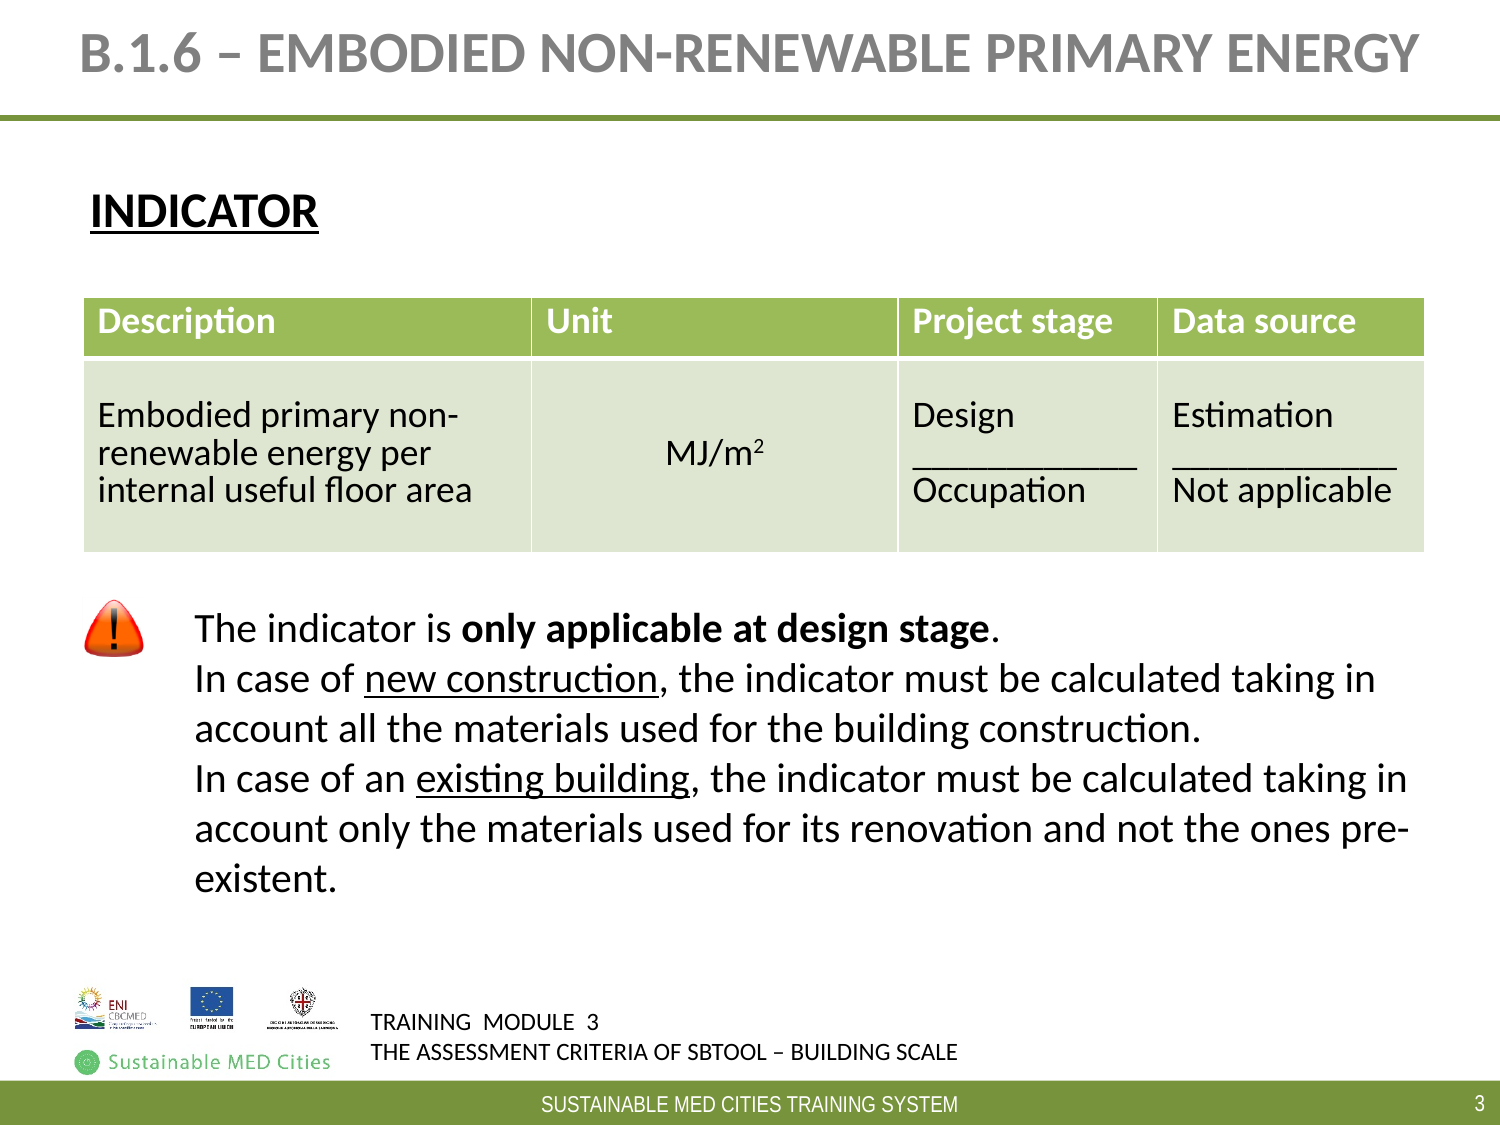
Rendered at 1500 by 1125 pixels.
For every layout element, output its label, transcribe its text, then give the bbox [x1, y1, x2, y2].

list INDICATOR [75, 170, 1425, 1005]
text_box The indicator is only applicable at design stage. In case of new construction, the indicator must be calculated taking in account all the materials used for the building construction. In case of an existing building, the indicator must be calculated taking in account only the materials used for its renovation and not the ones pre-existent. [179, 593, 1448, 959]
table_cell Design ____________ Occupation [899, 361, 1157, 552]
table_cell MJ/m2 [532, 361, 897, 552]
table_header Data source [1158, 298, 1424, 356]
table_cell Estimation ____________ Not applicable [1158, 361, 1424, 552]
picture [62, 978, 356, 1080]
table_header Description [84, 298, 531, 356]
table_header Project stage [899, 298, 1157, 356]
text_box B.1.6 – EMBODIED NON-RENEWABLE PRIMARY ENERGY [0, 0, 1500, 115]
slide_number 3 [1149, 1079, 1500, 1125]
table_cell Embodied primary non-renewable energy per internal useful floor area [84, 361, 531, 552]
picture [82, 597, 146, 659]
table_header Unit [532, 298, 897, 356]
